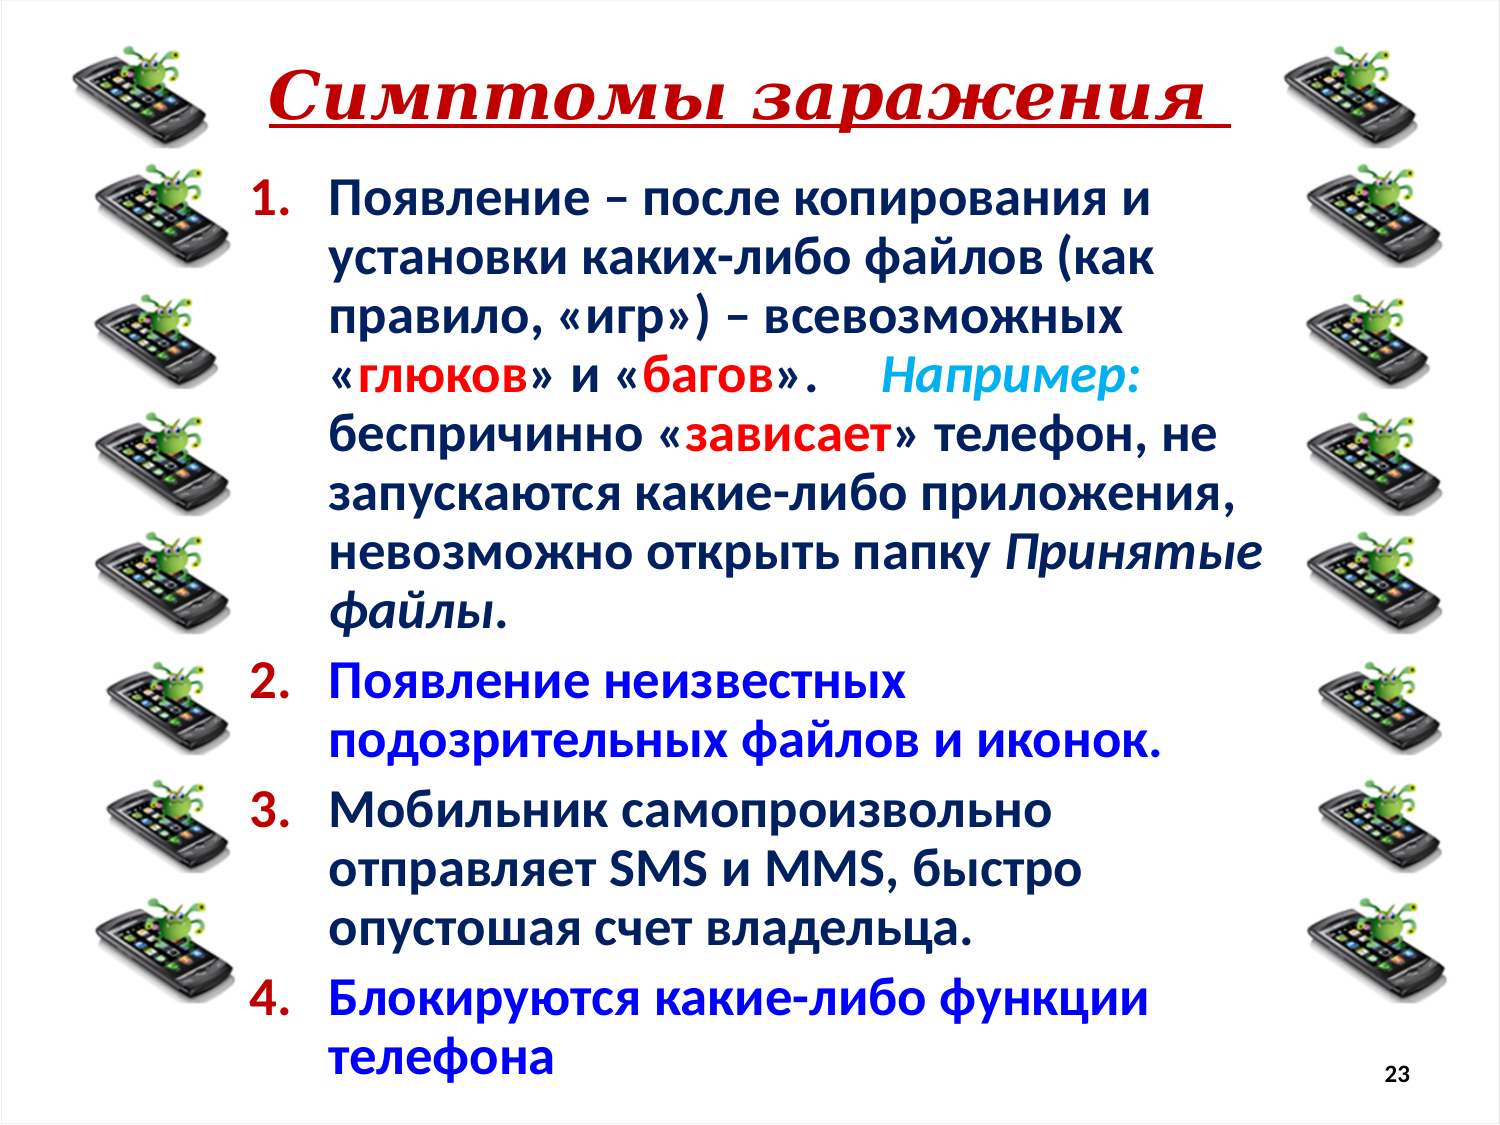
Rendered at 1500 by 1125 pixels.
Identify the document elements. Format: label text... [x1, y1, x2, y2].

picture [0, 0, 1500, 1125]
slide_number 23 [1074, 1042, 1425, 1103]
list Появление – после копирования и установки каких-либо файлов (как правило, «игр») – всевозможных «глюков» и «багов». Например: беспричинно «зависает» телефон, не запускаются какие-либо приложения, невозможно открыть папку Принятые файлы. Появление неизвестных подозрительных файлов и иконок. Мобильник самопроизвольно отправляет SMS и MMS, быстро опустошая счет владельца. Блокируются какие-либо функции телефона [234, 160, 1301, 1094]
title Симптомы заражения [75, 45, 1425, 141]
